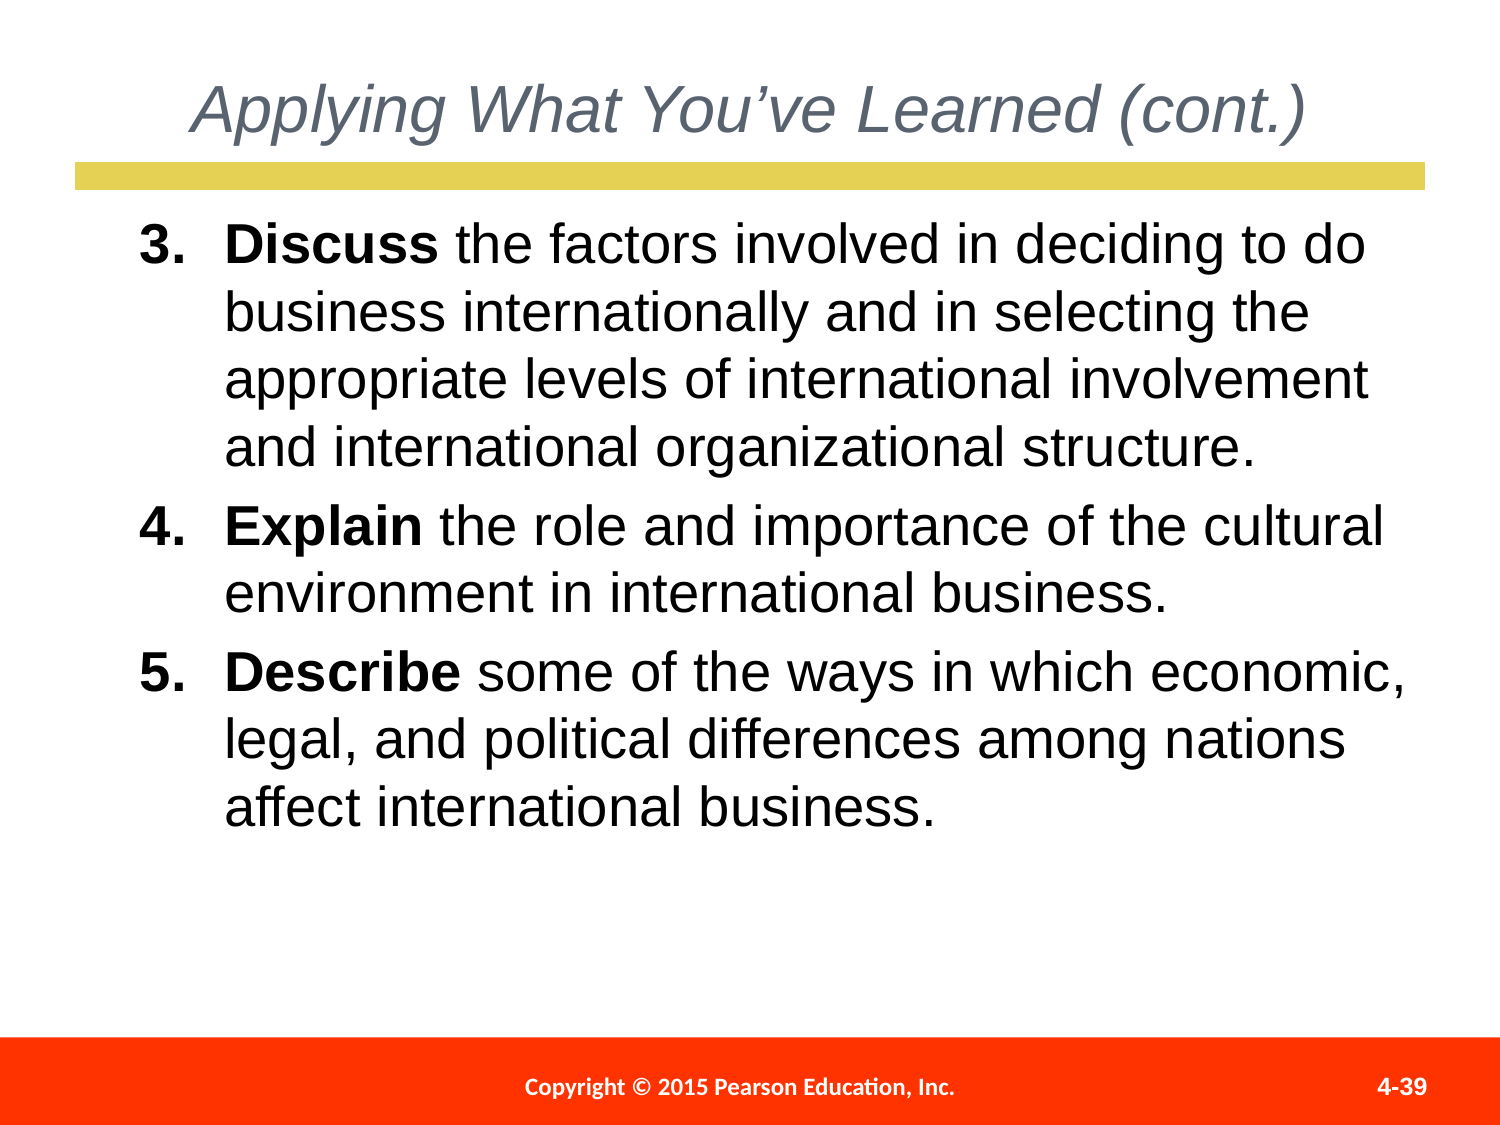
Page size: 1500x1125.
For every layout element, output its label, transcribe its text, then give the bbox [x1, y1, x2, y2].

text_box Discuss the factors involved in deciding to do business internationally and in selecting the appropriate levels of international involvement and international organizational structure. Explain the role and importance of the cultural environment in international business. Describe some of the ways in which economic, legal, and political differences among nations affect international business. [125, 200, 1425, 975]
text_box Applying What You’ve Learned (cont.) [74, 12, 1425, 200]
